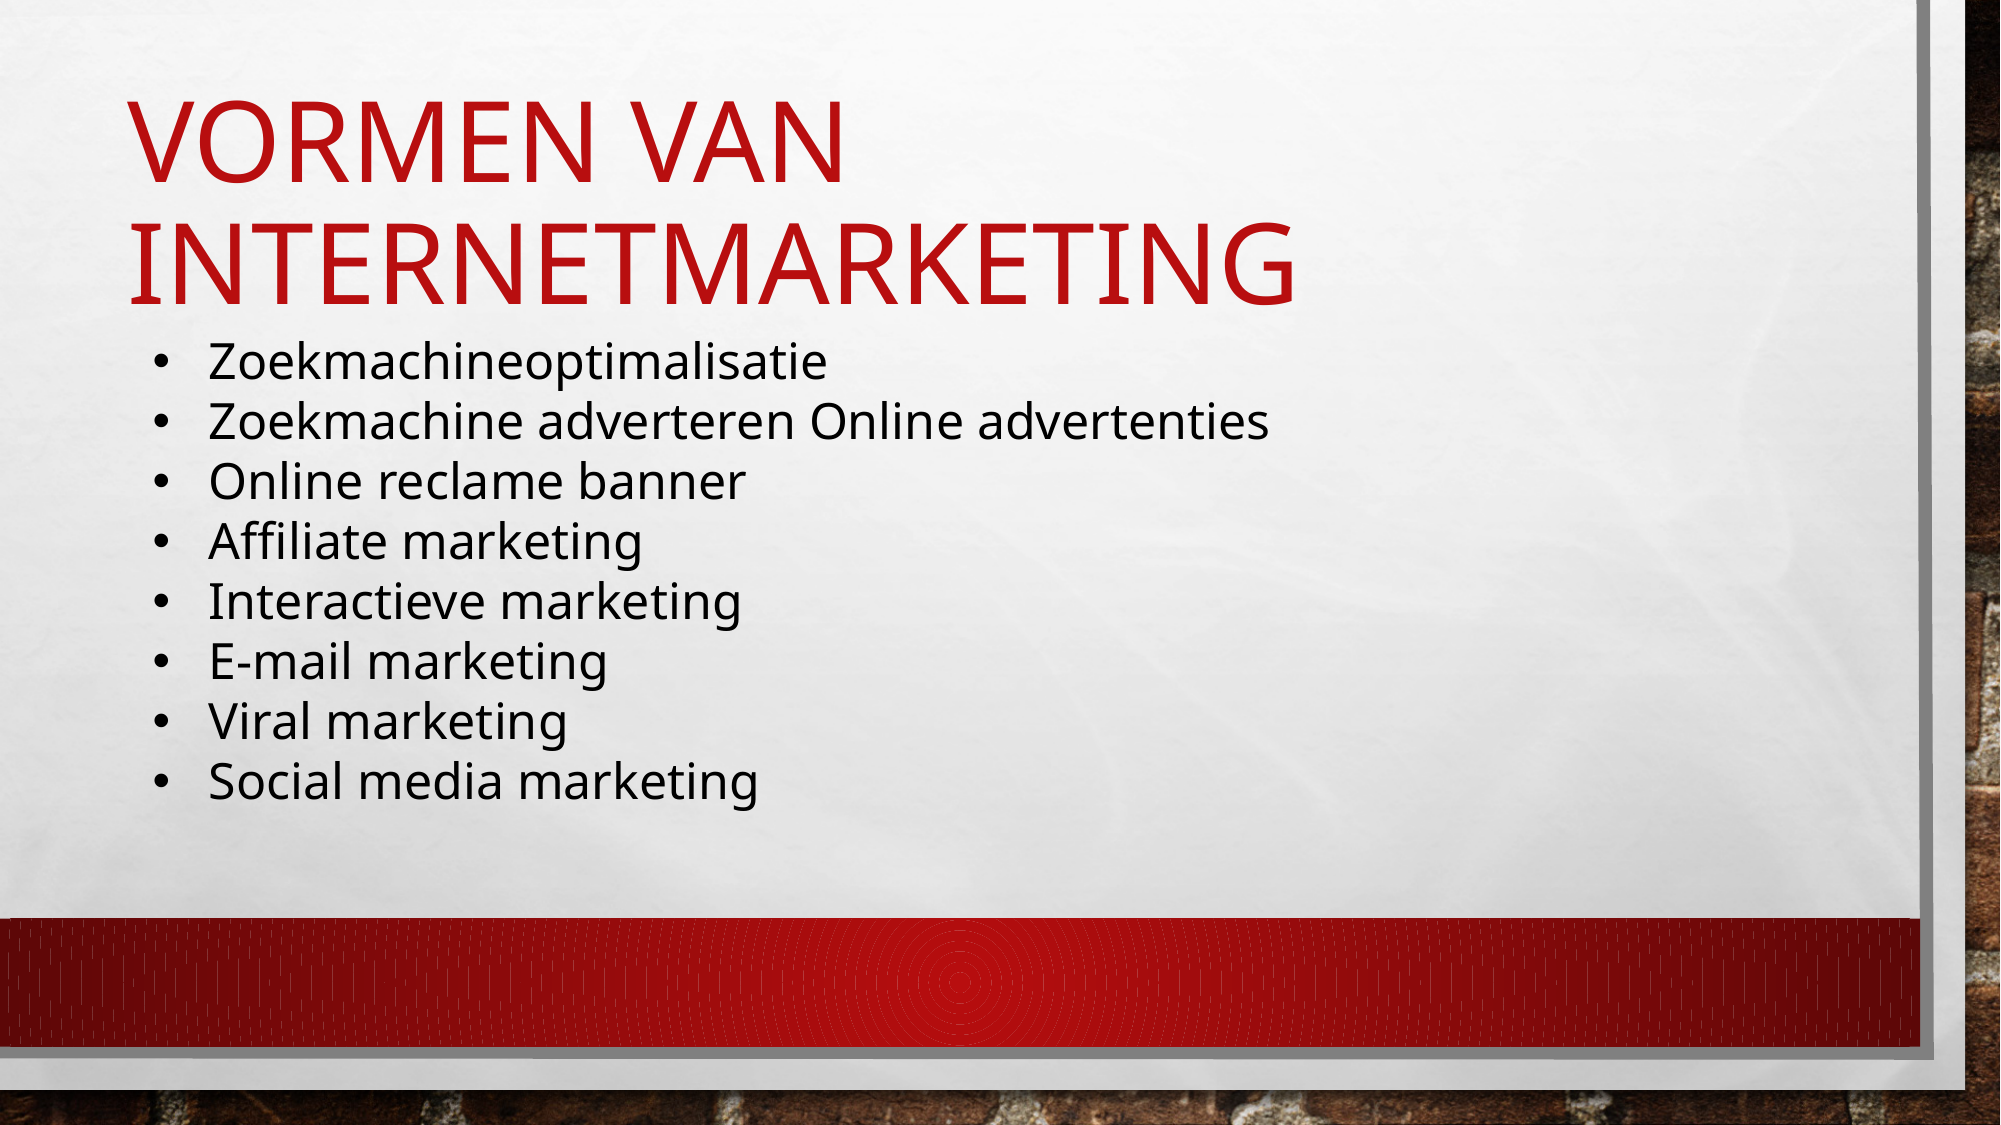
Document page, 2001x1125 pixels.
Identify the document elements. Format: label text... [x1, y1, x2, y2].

text_box Zoekmachineoptimalisatie Zoekmachine adverteren Online advertenties Online reclame banner Affiliate marketing Interactieve marketing E-mail marketing Viral marketing Social media marketing [138, 322, 1886, 938]
picture [0, 0, 2000, 1125]
title Vormen van internetmarketing [112, 112, 1818, 302]
